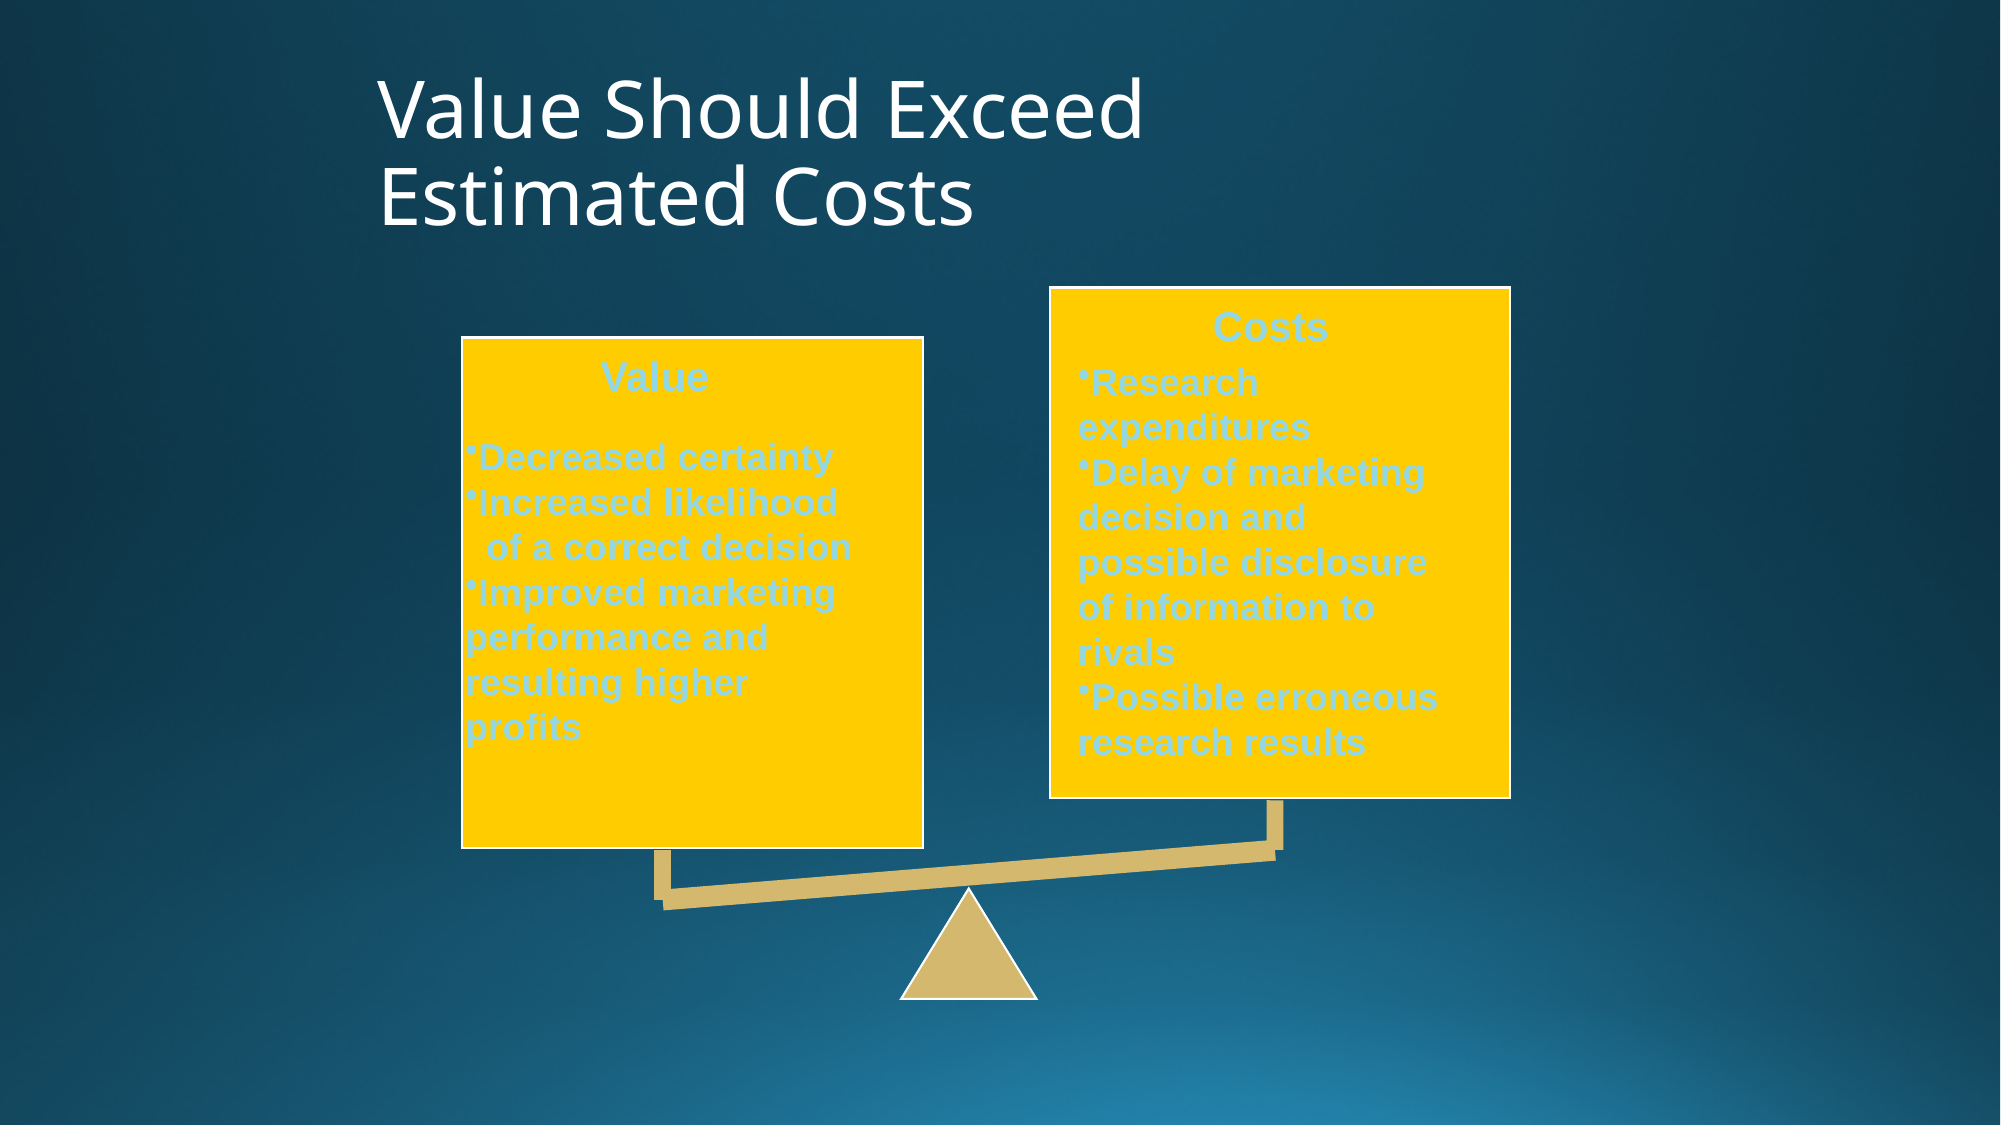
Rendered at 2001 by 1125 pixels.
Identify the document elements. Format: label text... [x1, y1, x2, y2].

text_box [462, 337, 923, 848]
picture [0, 0, 2001, 1125]
text_box Decreased certainty Increased likelihood of a correct decision Improved marketing performance and resulting higher profits [450, 424, 878, 756]
text_box [901, 888, 1037, 999]
title Value Should Exceed Estimated Costs [362, 62, 1638, 250]
text_box Research expenditures Delay of marketing decision and possible disclosure of information to rivals Possible erroneous research results [1062, 349, 1478, 771]
text_box [1049, 287, 1511, 798]
text_box Value [585, 342, 725, 408]
text_box Costs [1197, 292, 1345, 349]
